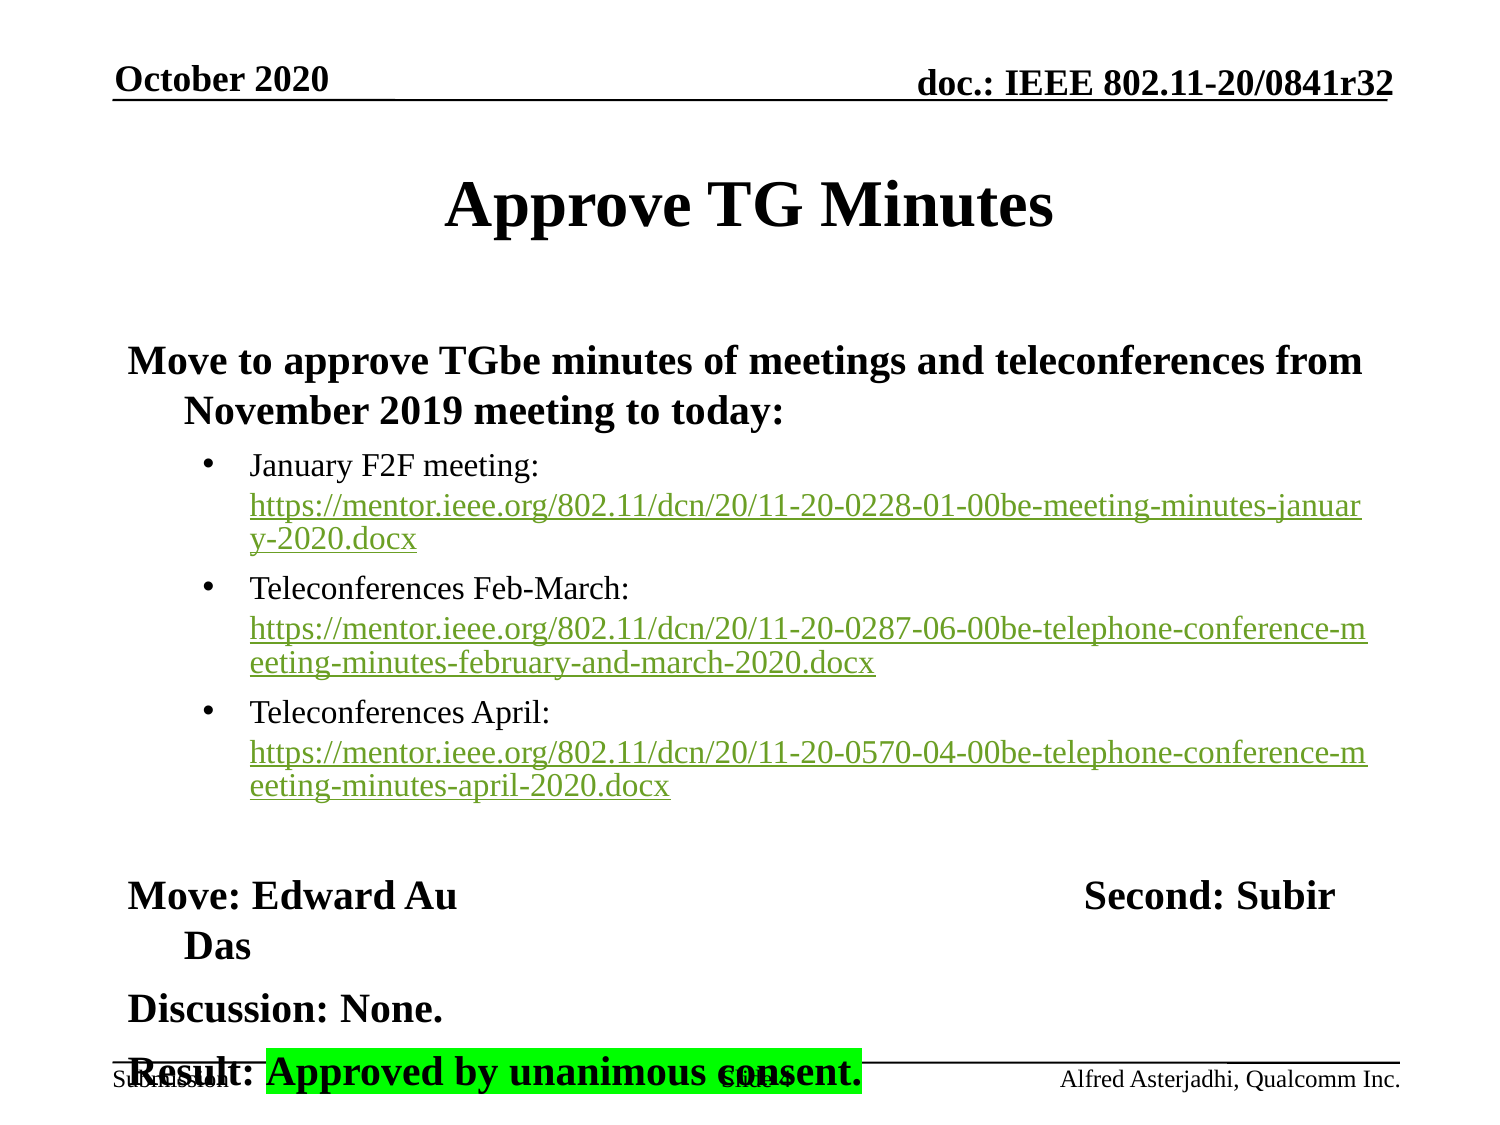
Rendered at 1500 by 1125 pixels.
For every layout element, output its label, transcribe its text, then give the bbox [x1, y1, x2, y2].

title Approve TG Minutes [112, 112, 1388, 288]
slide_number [114, 54, 493, 100]
footer Alfred Asterjadhi, Qualcomm Inc. [878, 1061, 1402, 1093]
slide_number Slide 4 [712, 1061, 800, 1123]
list Move to approve TGbe minutes of meetings and teleconferences from November 2019 meeting to today: January F2F meeting: https://mentor.ieee.org/802.11/dcn/20/11-20-0228-01-00be-meeting-minutes-january-2020.docx Teleconferences Feb-March: https://mentor.ieee.org/802.11/dcn/20/11-20-0287-06-00be-telephone-conference-meeting-minutes-february-and-march-2020.docx Teleconferences April: https://mentor.ieee.org/802.11/dcn/20/11-20-0570-04-00be-telephone-conference-meeting-minutes-april-2020.docx Move: Edward Au Second: Subir Das Discussion: None. Result: Approved by unanimous consent. [112, 324, 1388, 1000]
